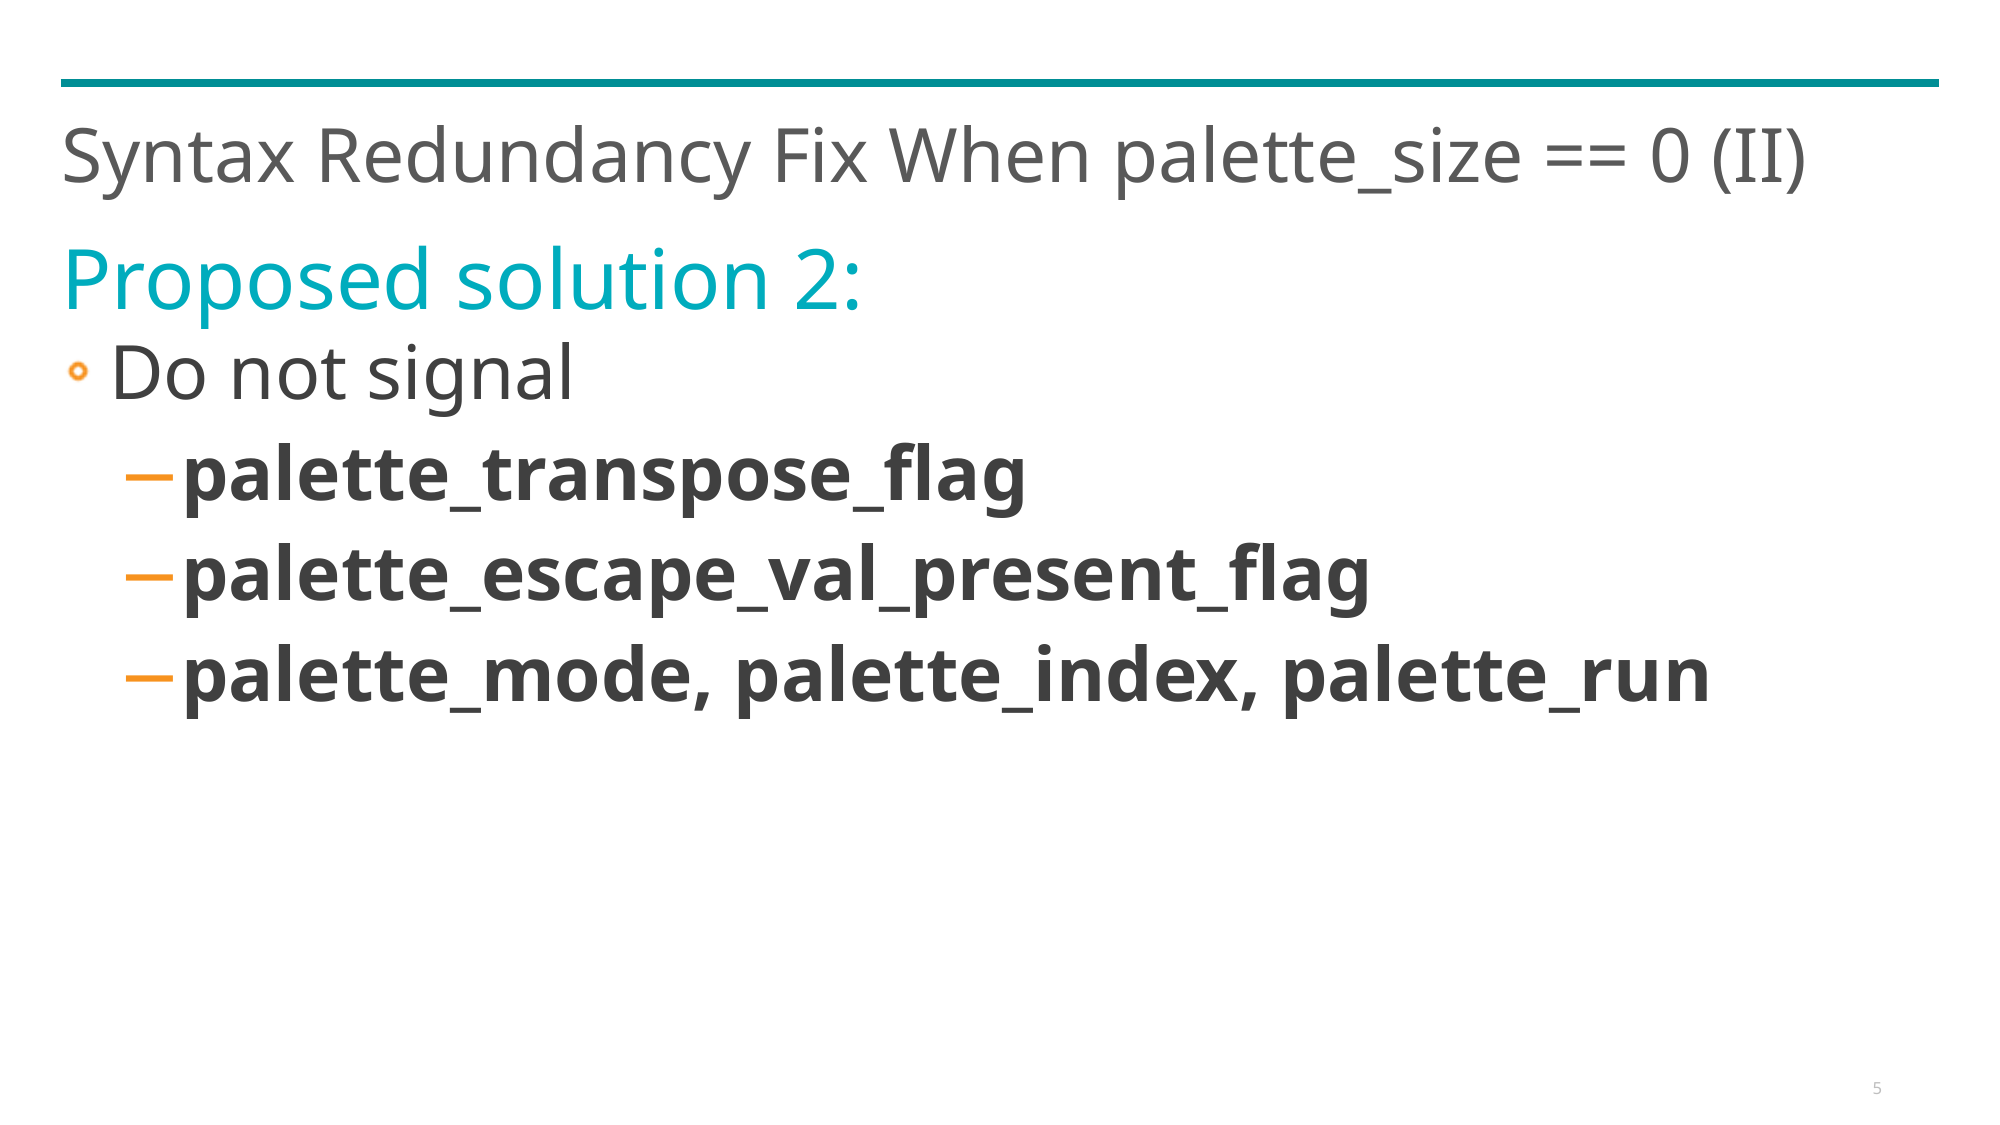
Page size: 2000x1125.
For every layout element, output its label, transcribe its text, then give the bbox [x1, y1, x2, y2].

picture [52, 345, 106, 399]
list Proposed solution 2: [46, 233, 1922, 330]
title Syntax Redundancy Fix When palette_size == 0 (II) [46, 120, 1922, 205]
list Do not signal palette_transpose_flag palette_escape_val_present_flag palette_mode, palette_index, palette_run [37, 323, 1913, 739]
